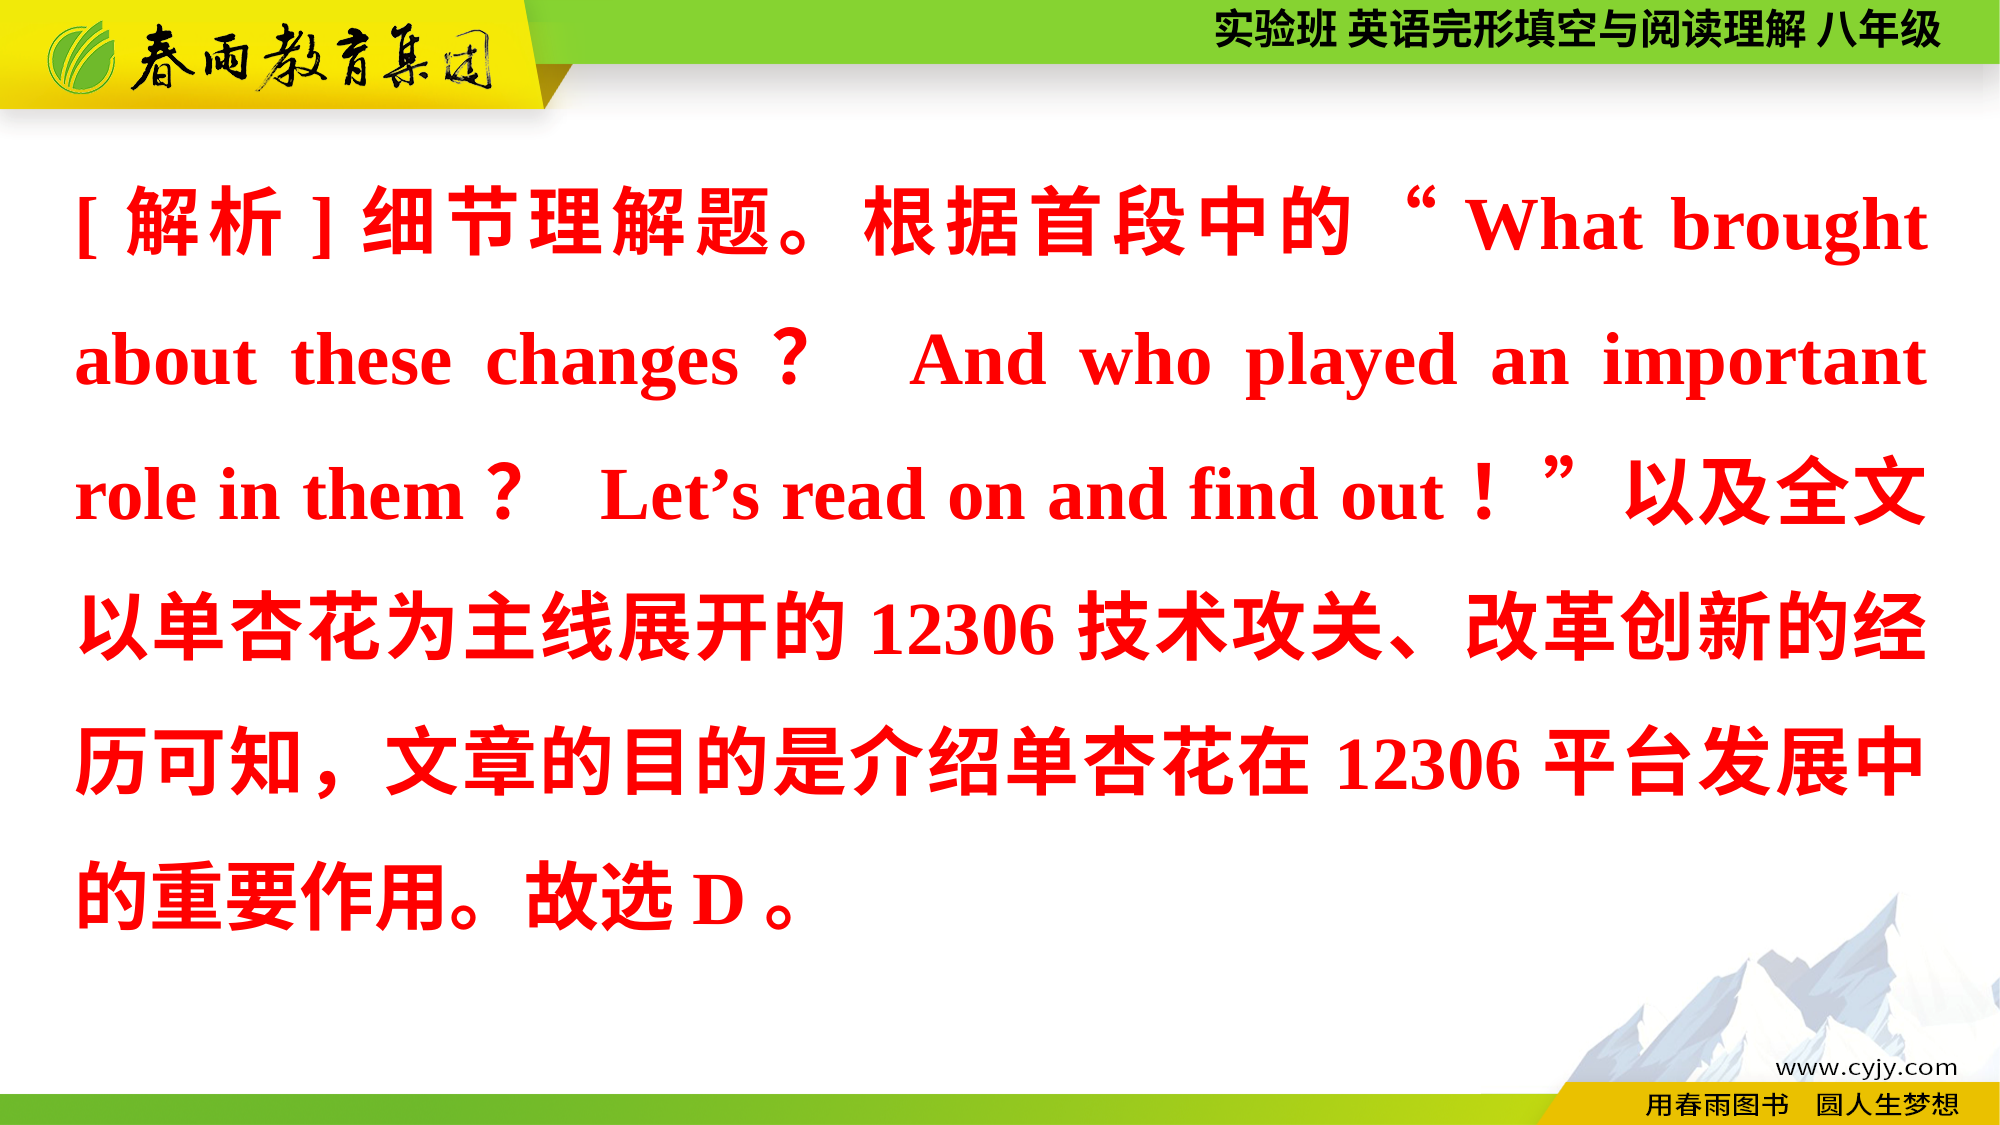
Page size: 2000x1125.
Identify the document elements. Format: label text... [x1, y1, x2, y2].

picture [0, 0, 2000, 1125]
list [解析]细节理解题。根据首段中的“What brought about these changes？ And who played an important role in them？ Let’s read on and find out！”以及全文以单杏花为主线展开的12306技术攻关、改革创新的经历可知，文章的目的是介绍单杏花在12306平台发展中的重要作用。故选D。 [59, 122, 1944, 939]
